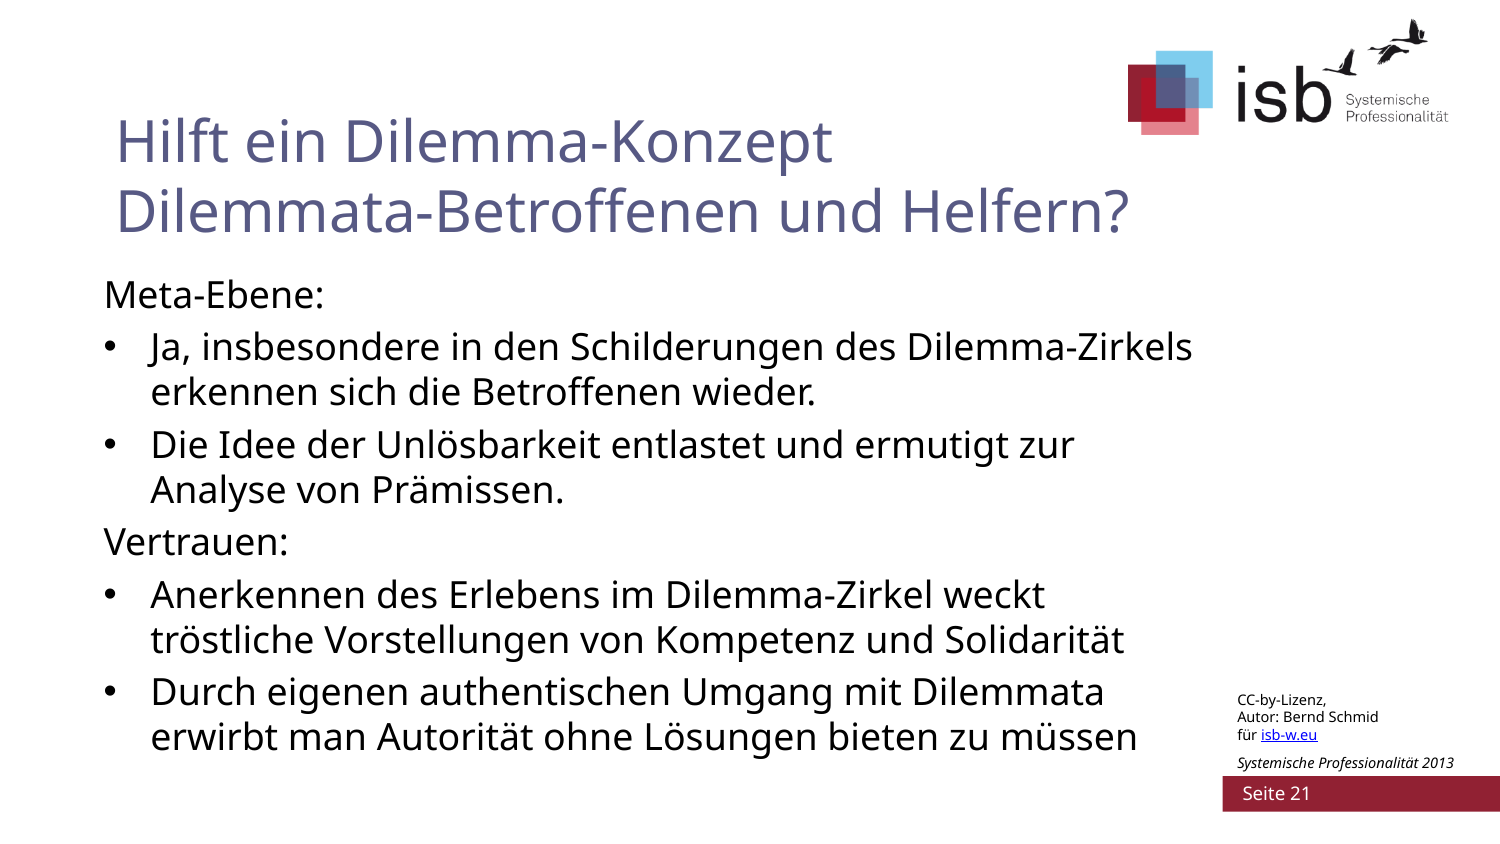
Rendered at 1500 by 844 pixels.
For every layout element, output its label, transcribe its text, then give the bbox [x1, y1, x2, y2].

slide_number Seite 21 [1222, 776, 1500, 812]
list Meta-Ebene: Ja, insbesondere in den Schilderungen des Dilemma-Zirkels erkennen sich die Betroffenen wieder. Die Idee der Unlösbarkeit entlastet und ermutigt zur Analyse von Prämissen. Vertrauen: Anerkennen des Erlebens im Dilemma-Zirkel weckt tröstliche Vorstellungen von Kompetenz und Solidarität Durch eigenen authentischen Umgang mit Dilemmata erwirbt man Autorität ohne Lösungen bieten zu müssen [88, 280, 1211, 844]
picture [1128, 14, 1461, 139]
title Hilft ein Dilemma-Konzept Dilemmata-Betroffenen und Helfern? [100, 67, 1223, 281]
